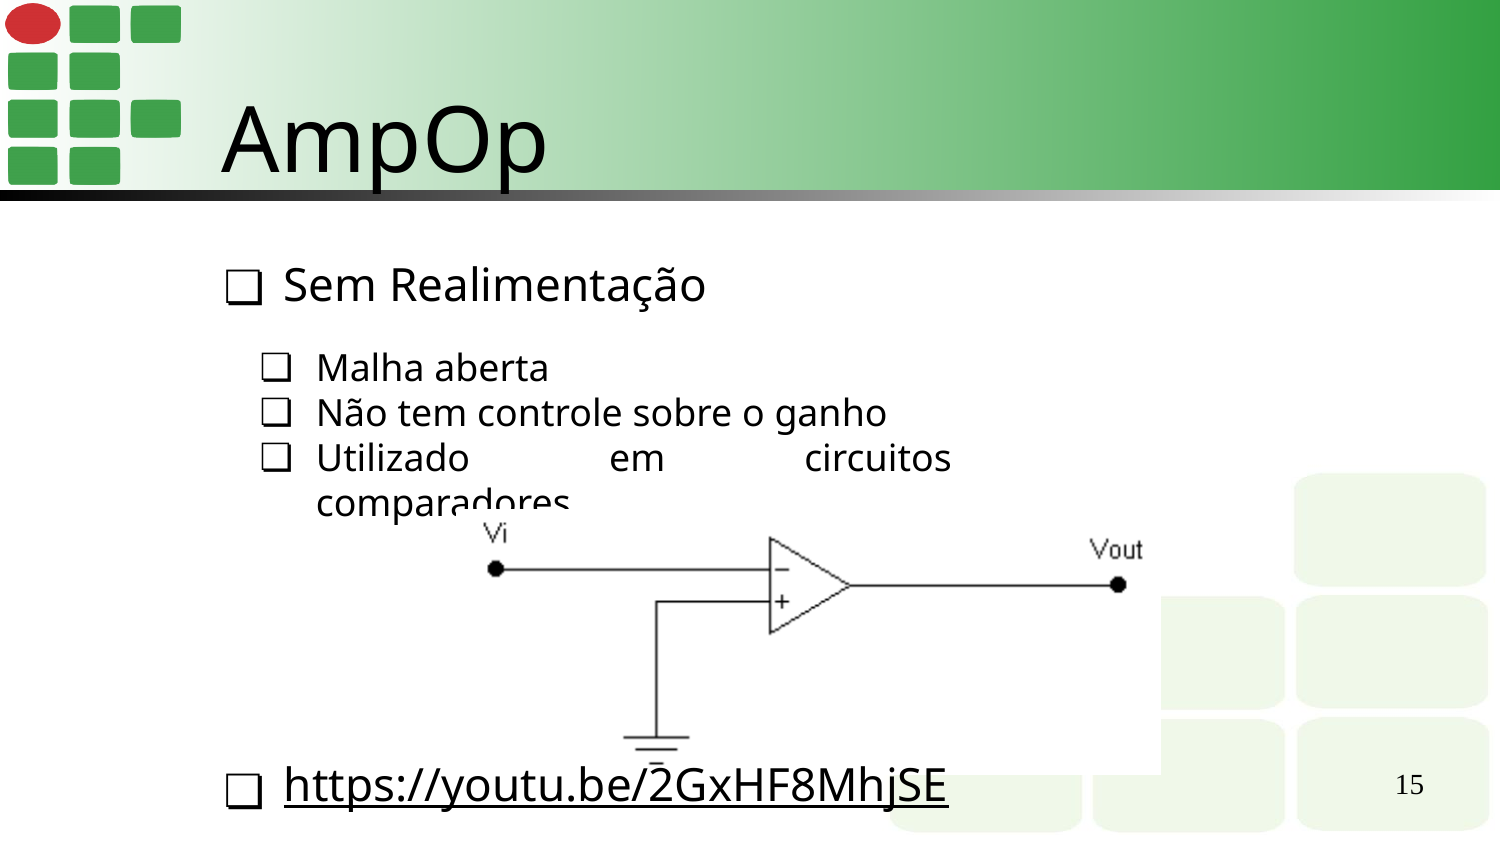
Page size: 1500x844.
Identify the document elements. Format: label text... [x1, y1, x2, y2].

text_box https://youtu.be/2GxHF8MhjSE [193, 748, 1469, 824]
text_box Sem Realimentação [193, 248, 1469, 324]
text_box AmpOp [206, 26, 1468, 207]
text_box Malha aberta Não tem controle sobre o ganho Utilizado em circuitos comparadores [150, 336, 968, 485]
picture [456, 441, 1495, 835]
picture [5, 3, 181, 185]
